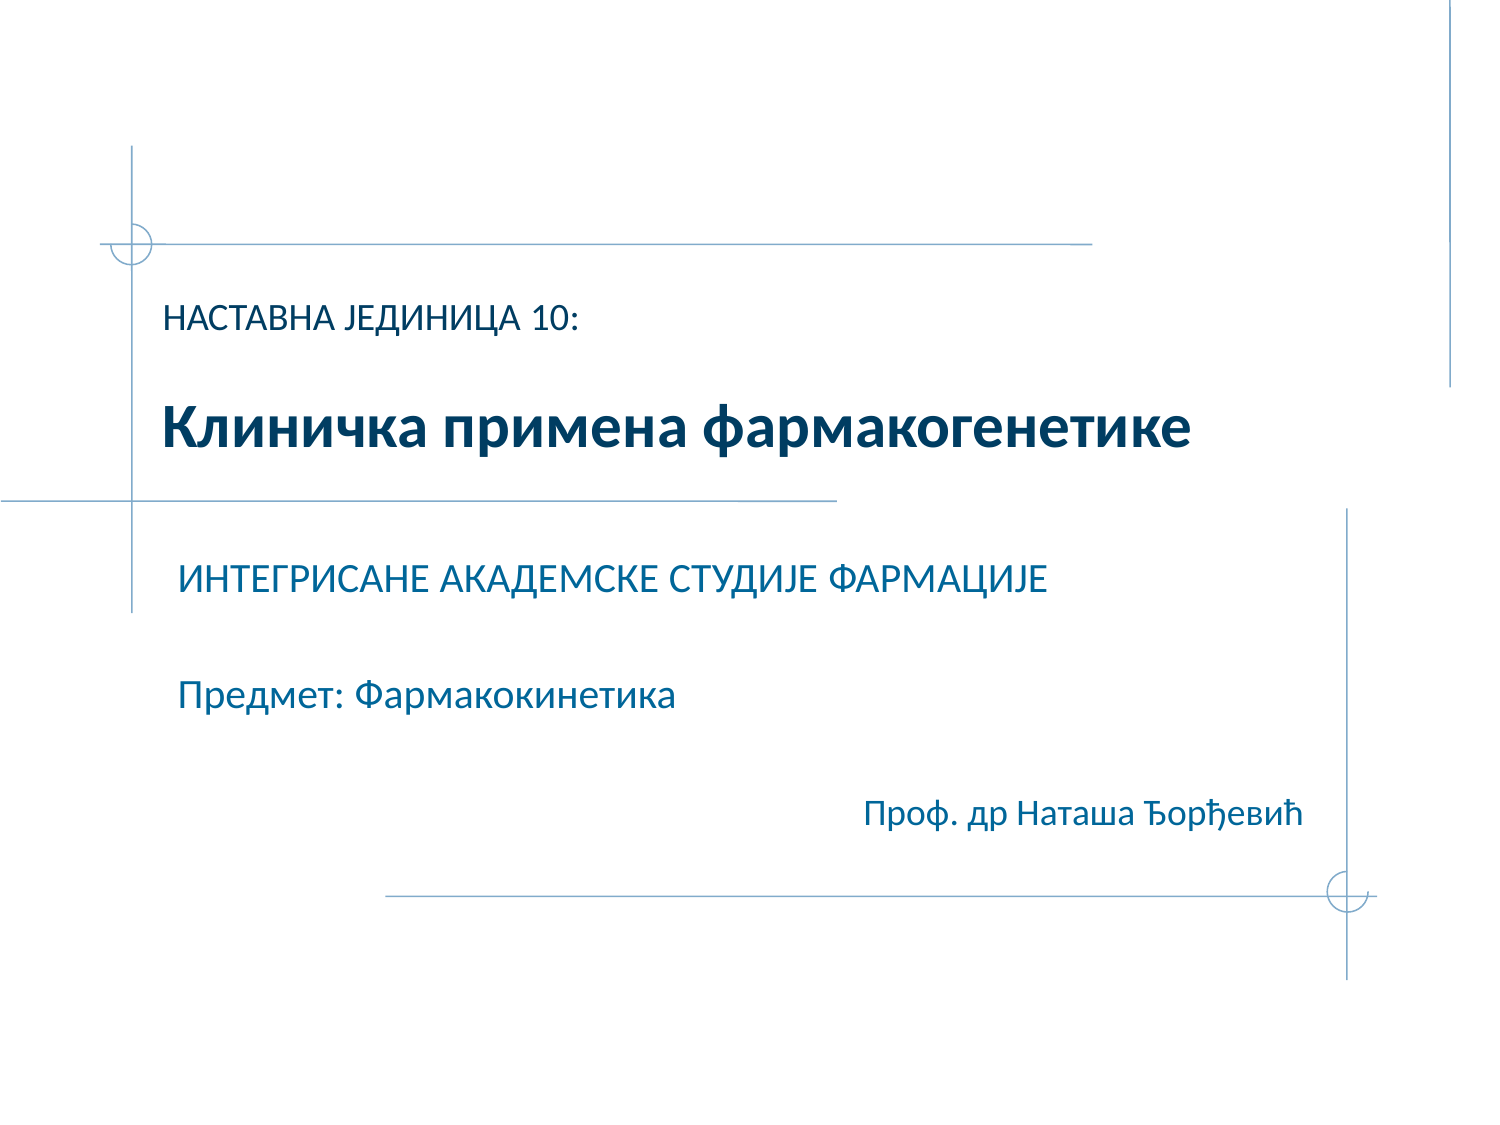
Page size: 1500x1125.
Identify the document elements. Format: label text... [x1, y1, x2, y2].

title НАСТАВНА ЈЕДИНИЦА 10: Клиничка примена фармакогенетике [147, 280, 1438, 469]
subtitle ИНТЕГРИСАНЕ АКАДЕМСКЕ СТУДИЈЕ ФАРМАЦИЈЕ Предмет: Фармакокинетика Проф. др Наташа Ђорђевић [162, 542, 1330, 870]
